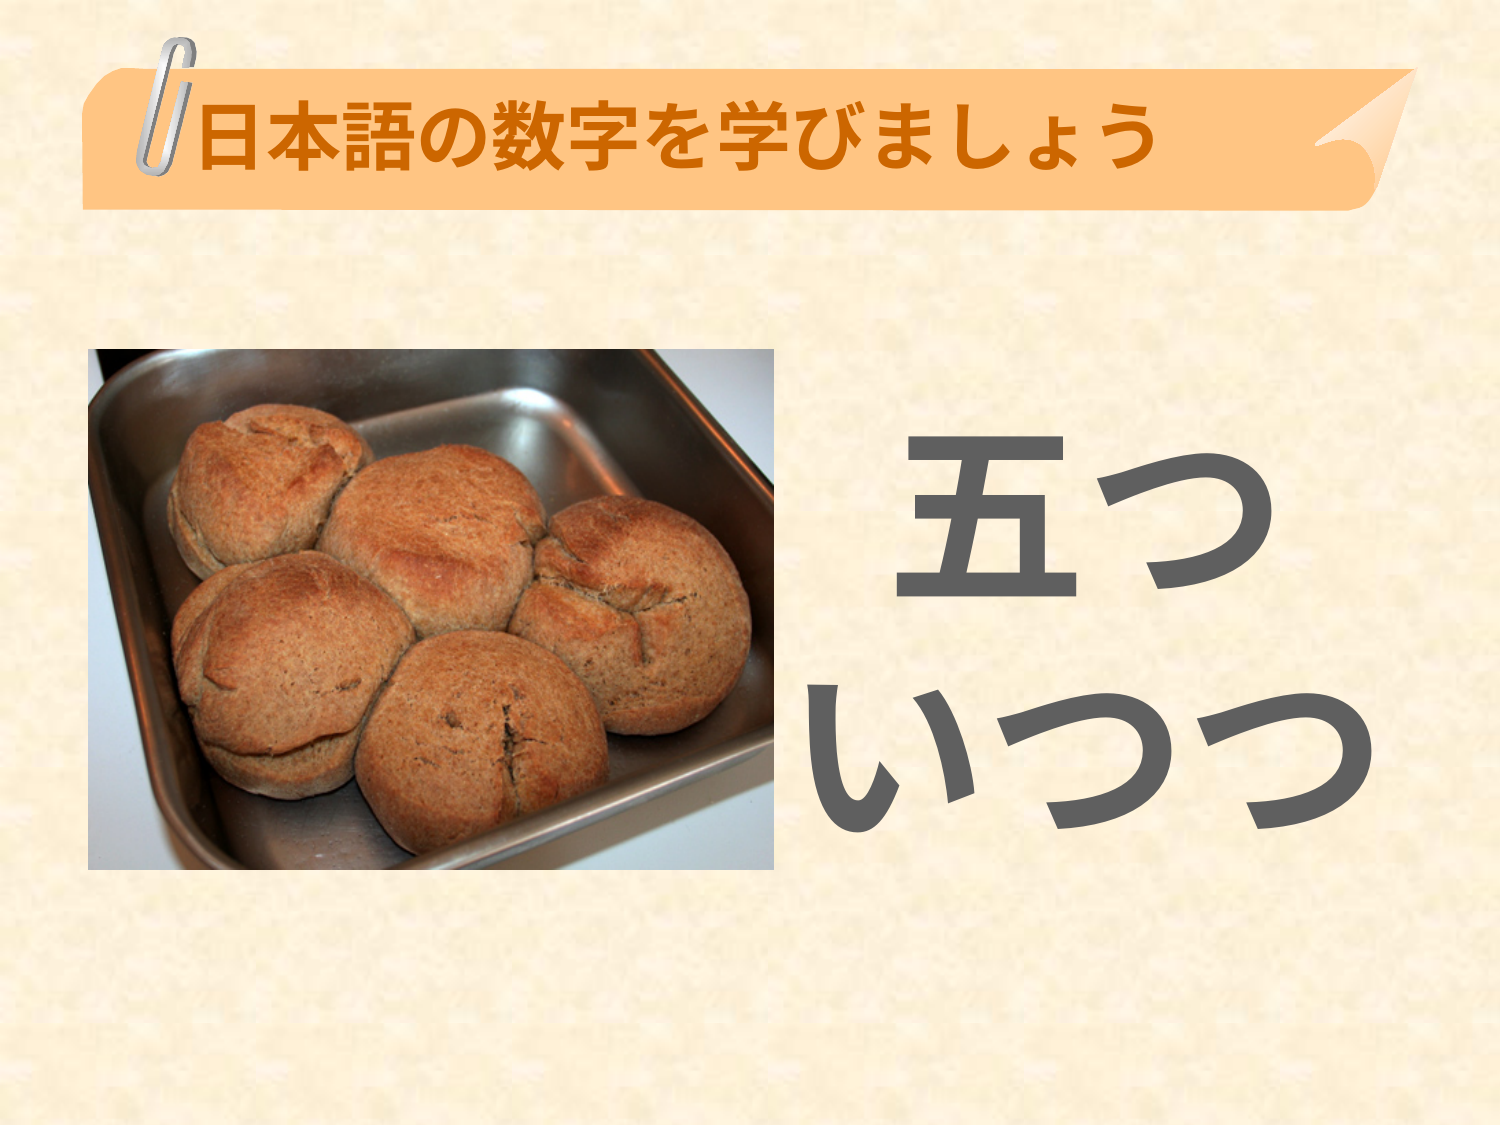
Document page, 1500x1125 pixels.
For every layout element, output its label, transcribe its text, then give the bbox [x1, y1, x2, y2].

text_box 五つ いつつ [773, 381, 1471, 877]
title 日本語の数字を学びましょう [176, 64, 1415, 205]
picture [0, 0, 1500, 1125]
